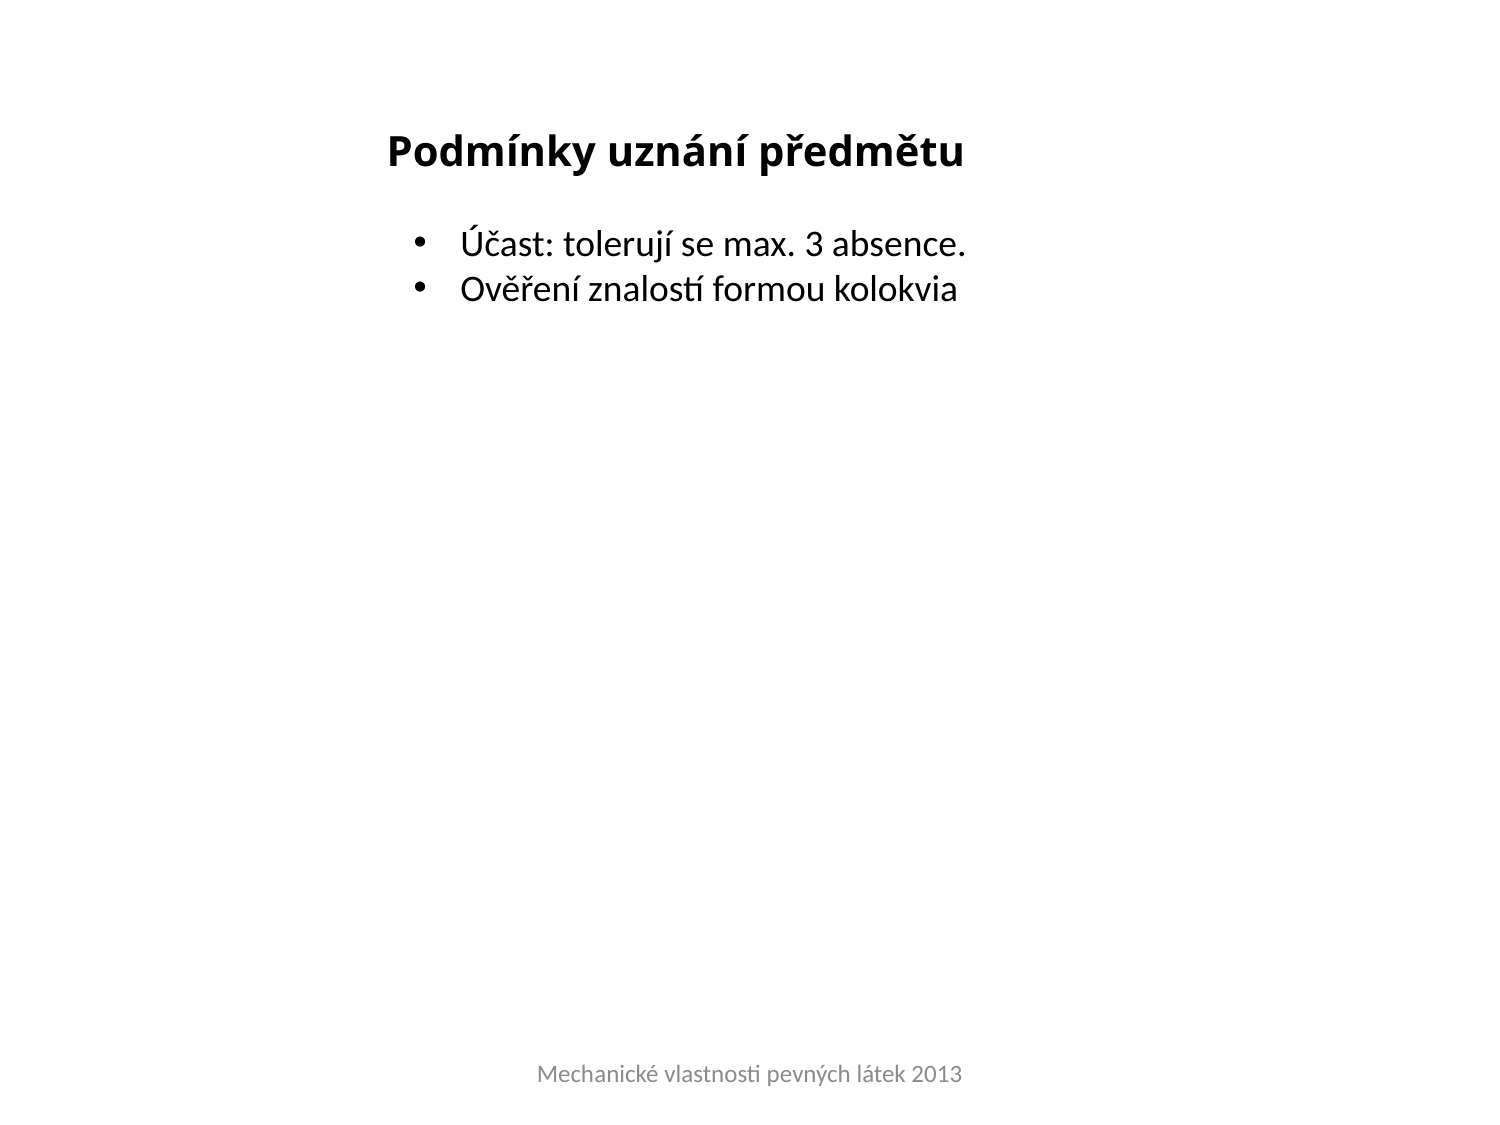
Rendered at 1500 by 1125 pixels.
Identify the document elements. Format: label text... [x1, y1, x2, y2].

text_box Účast: tolerují se max. 3 absence. Ověření znalostí formou kolokvia [398, 212, 983, 317]
text_box Podmínky uznání předmětu [371, 116, 1046, 182]
footer Mechanické vlastnosti pevných látek 2013 [512, 1042, 988, 1103]
